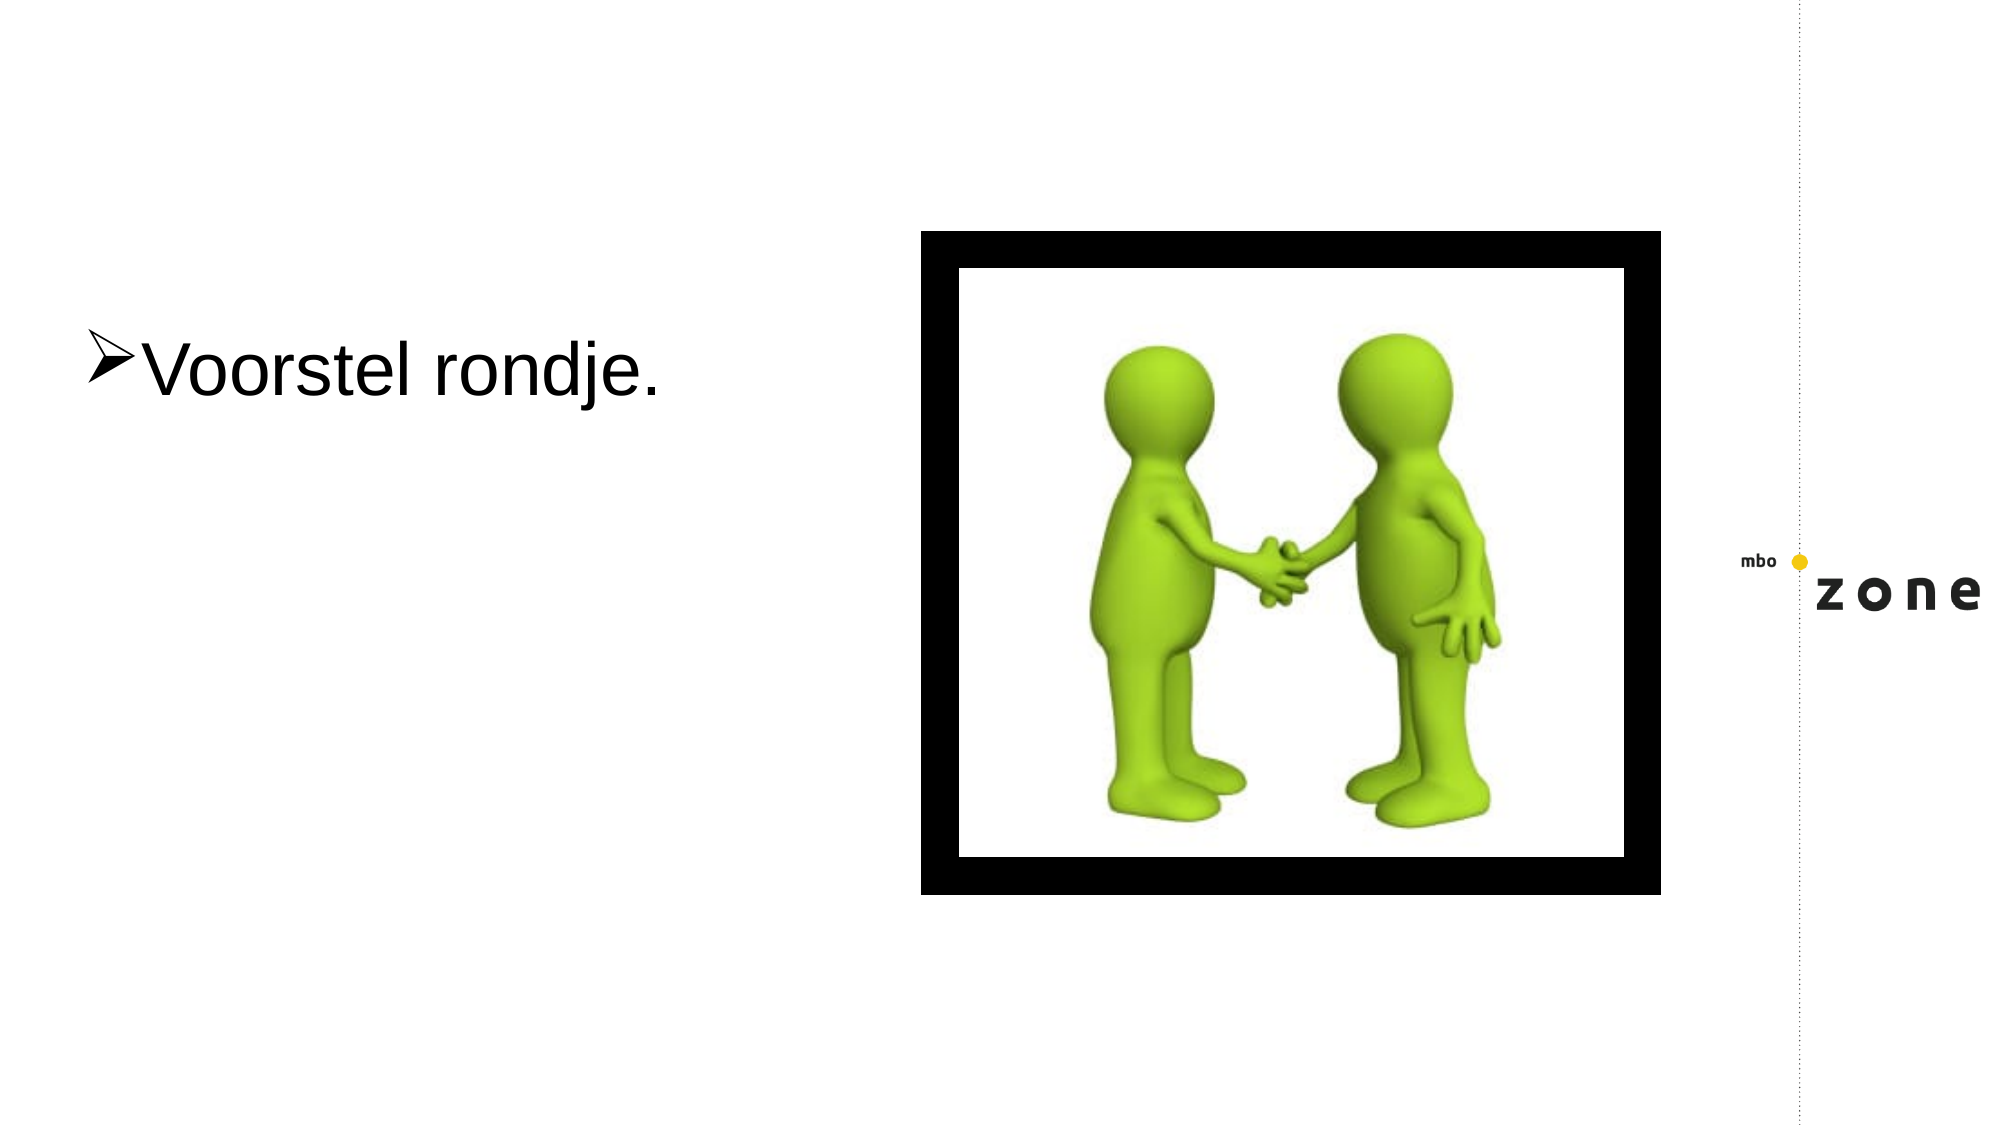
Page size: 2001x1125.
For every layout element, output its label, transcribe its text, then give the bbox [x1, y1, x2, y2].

picture [958, 267, 1624, 858]
text_box Voorstel rondje. [67, 178, 1521, 613]
picture [1596, 0, 2001, 1125]
